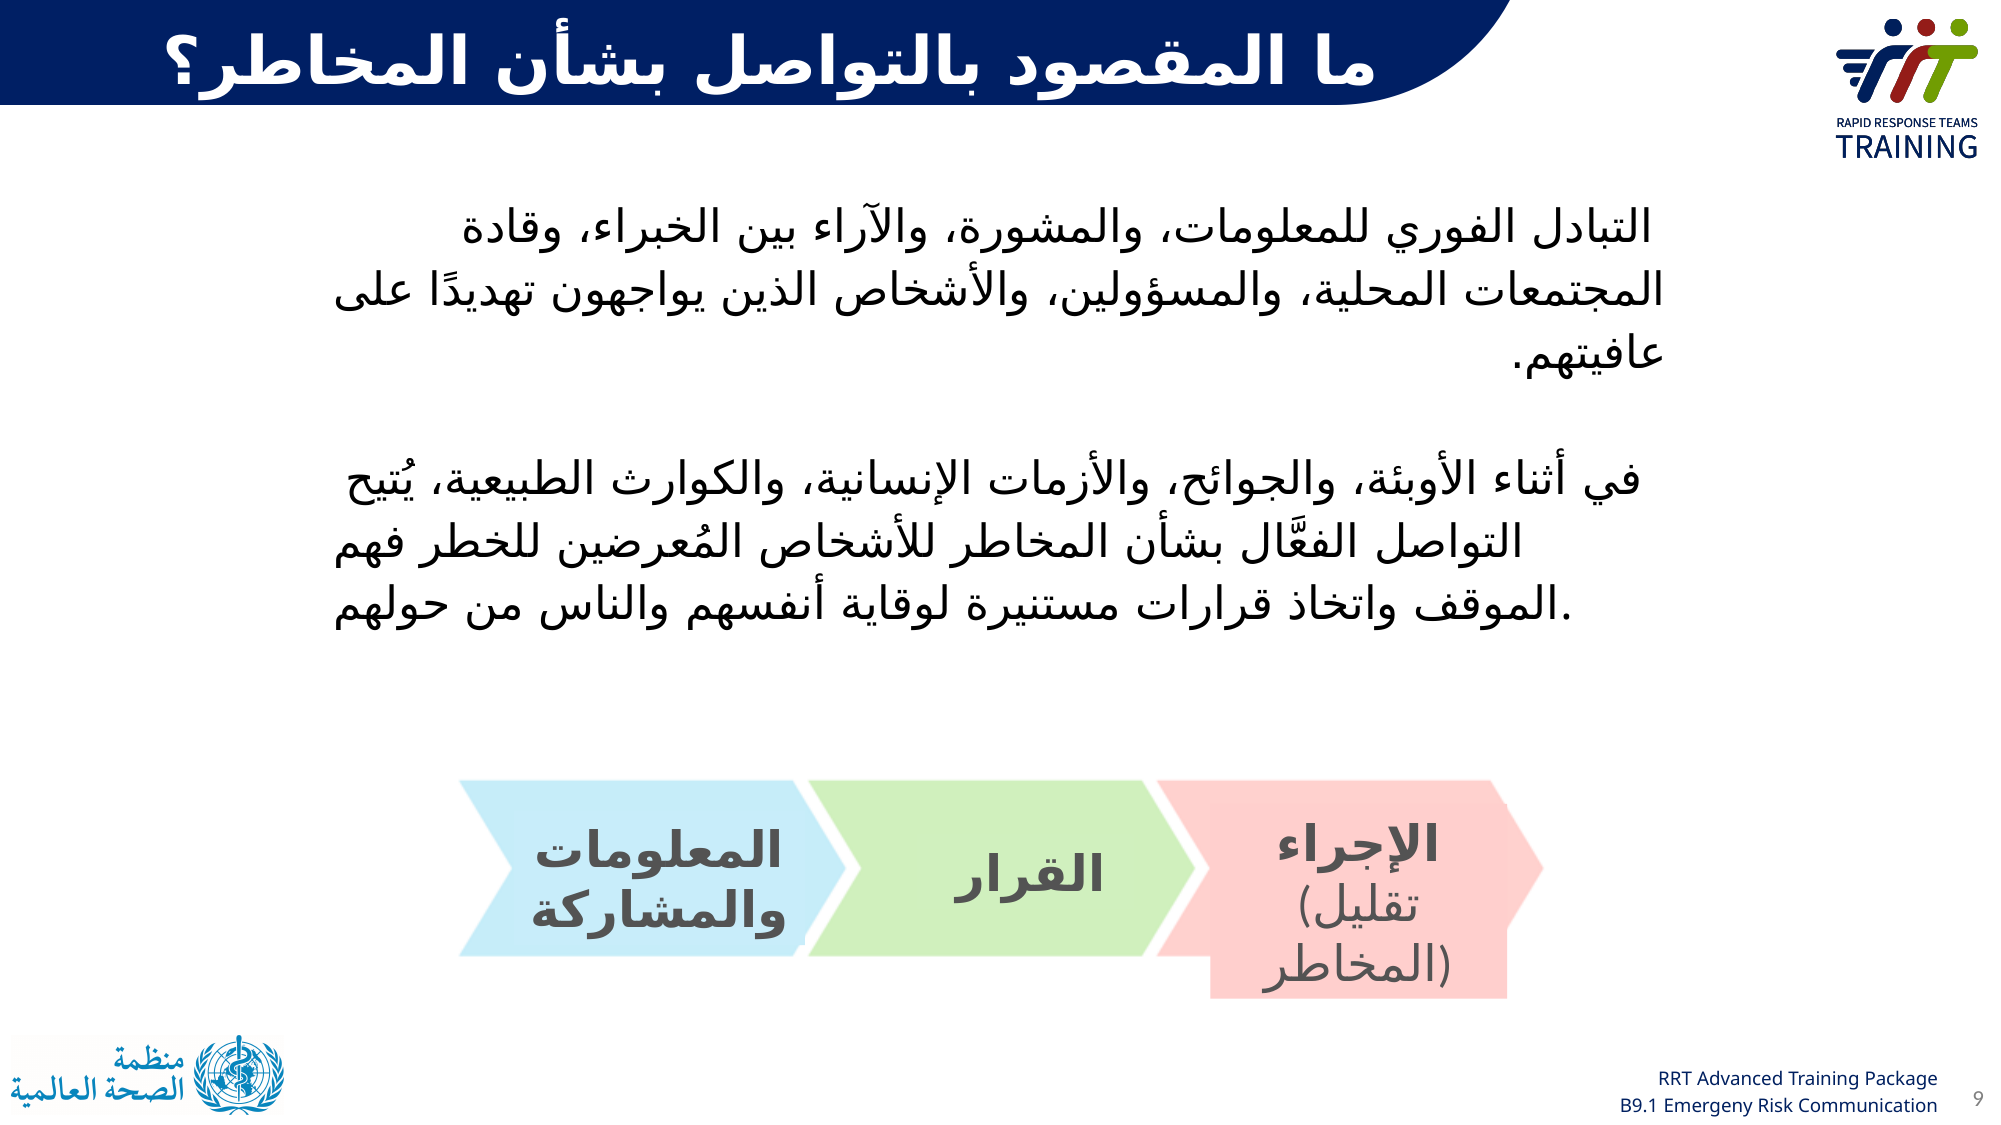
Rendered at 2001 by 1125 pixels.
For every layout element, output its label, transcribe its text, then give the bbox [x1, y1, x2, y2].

picture [0, 0, 1533, 105]
picture [1835, 19, 1978, 167]
text_box ما المقصود بالتواصل بشأن المخاطر؟ [22, 15, 1387, 112]
text_box الإجراء (تقليل المخاطر) [1210, 974, 1508, 999]
picture [11, 1035, 284, 1115]
picture [241, 1050, 247, 1059]
list التبادل الفوري للمعلومات، والمشورة، والآراء بين الخبراء، وقادة المجتمعات المحلية، والمسؤولين، والأشخاص الذين يواجهون تهديدًا على عافيتهم. في أثناء الأوبئة، والجوائح، والأزمات الإنسانية، والكوارث الطبيعية، يُتيح التواصل الفعَّال بشأن المخاطر للأشخاص المُعرضين للخطر فهم الموقف واتخاذ قرارات مستنيرة لوقاية أنفسهم والناس من حولهم. [325, 180, 1675, 945]
picture [437, 769, 1563, 974]
